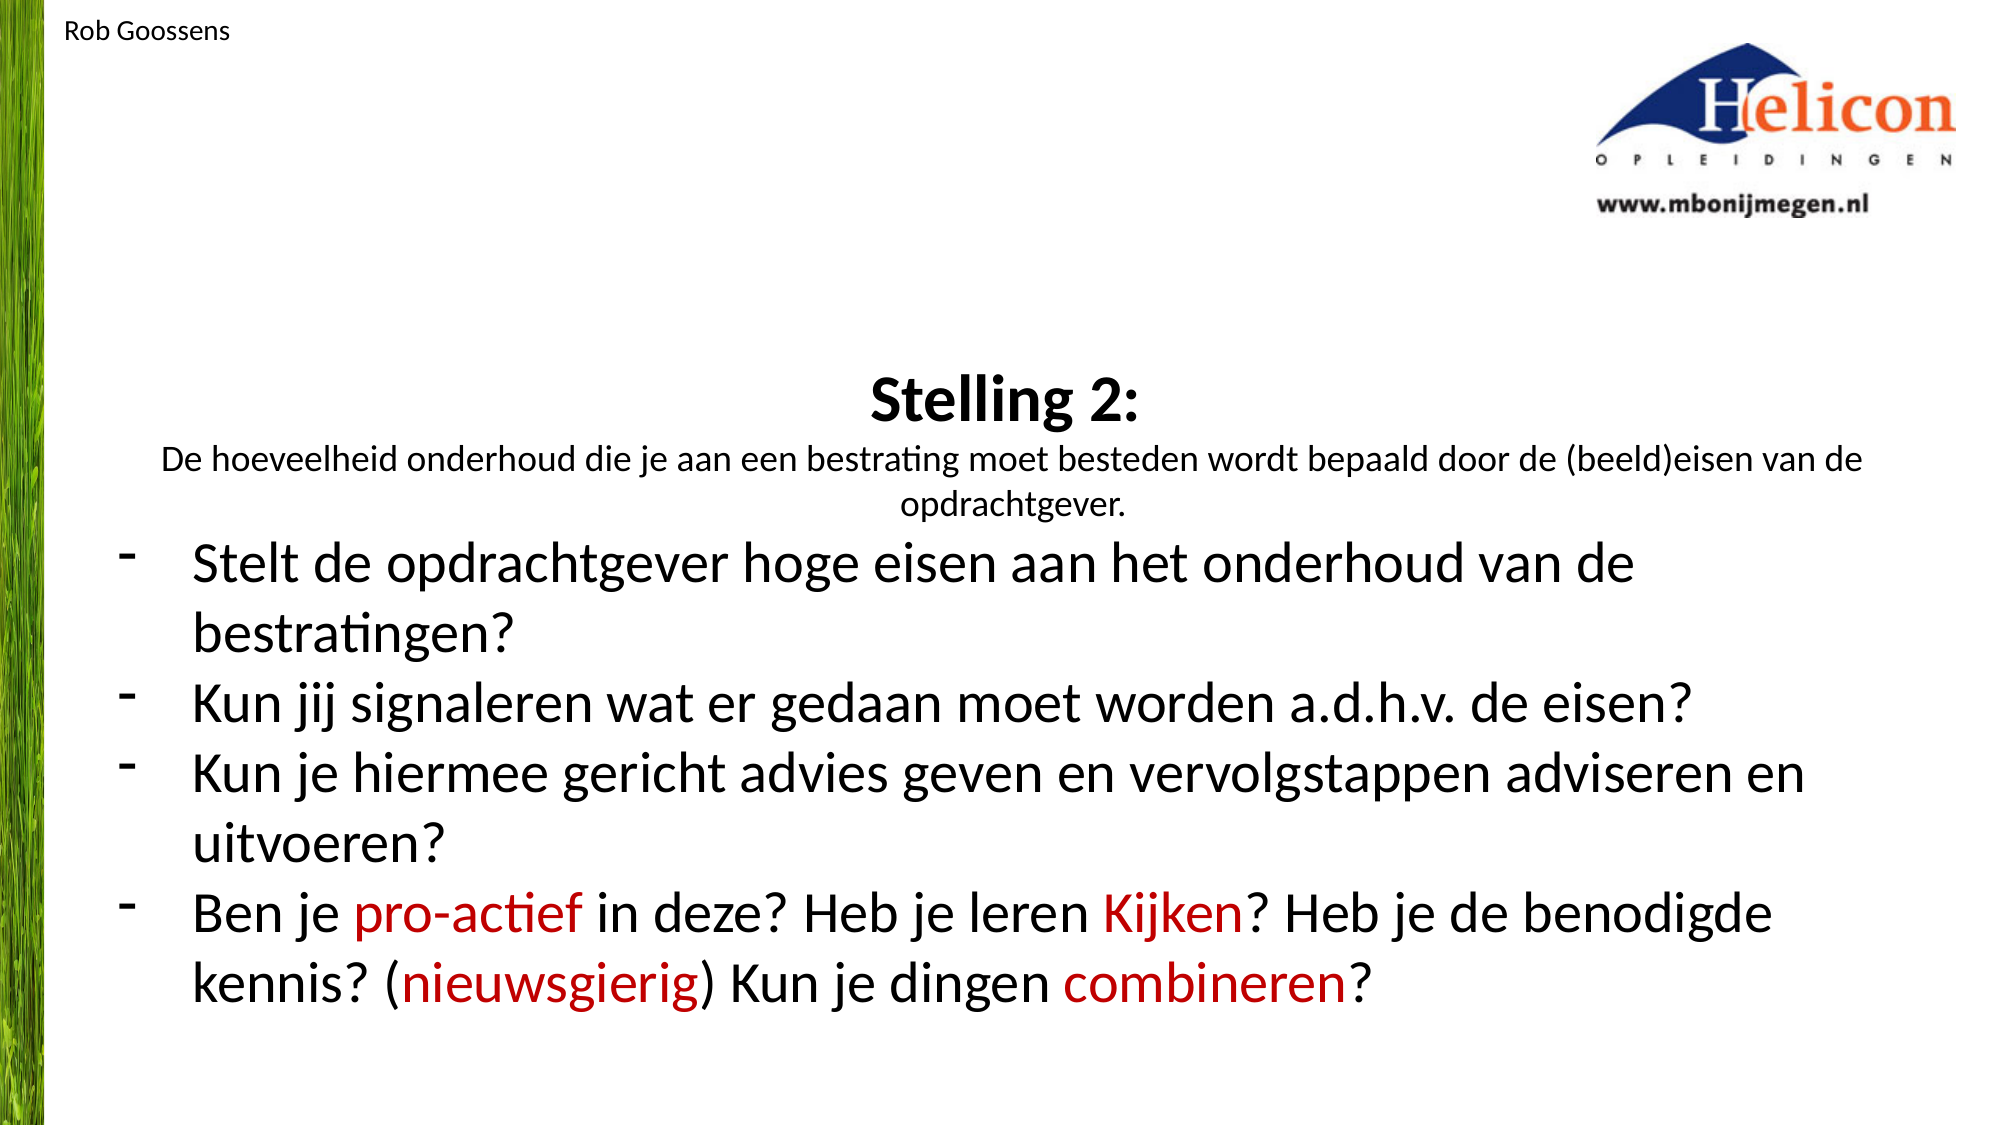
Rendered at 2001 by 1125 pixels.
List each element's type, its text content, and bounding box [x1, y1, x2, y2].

text_box Stelling 2: De hoeveelheid onderhoud die je aan een bestrating moet besteden wordt bepaald door de (beeld)eisen van de opdrachtgever. Stelt de opdrachtgever hoge eisen aan het onderhoud van de bestratingen? Kun jij signaleren wat er gedaan moet worden a.d.h.v. de eisen? Kun je hiermee gericht advies geven en vervolgstappen adviseren en uitvoeren? Ben je pro-actief in deze? Heb je leren Kijken? Heb je de benodigde kennis? (nieuwsgierig) Kun je dingen combineren? [102, 267, 1924, 1092]
text_box [0, 0, 45, 1125]
text_box Rob Goossens [49, 3, 250, 54]
picture [1596, 43, 1956, 218]
